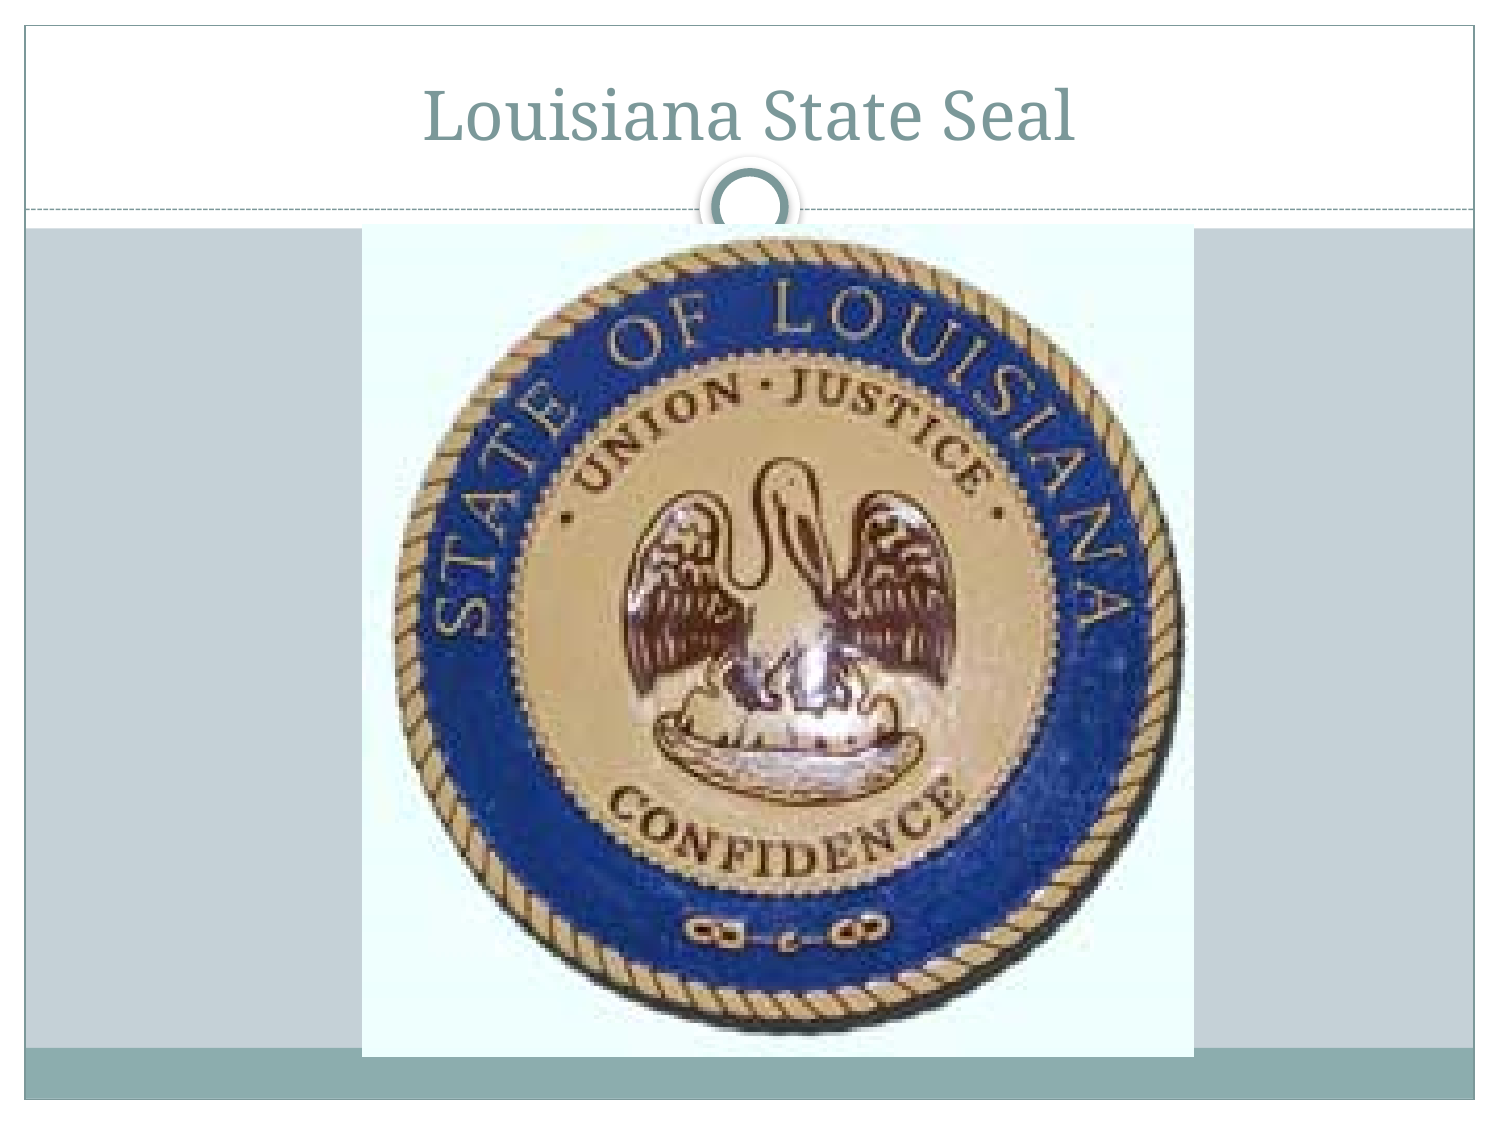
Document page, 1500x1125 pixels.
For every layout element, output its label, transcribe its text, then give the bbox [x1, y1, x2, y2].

title Louisiana State Seal [49, 37, 1450, 162]
picture [362, 224, 1194, 1057]
